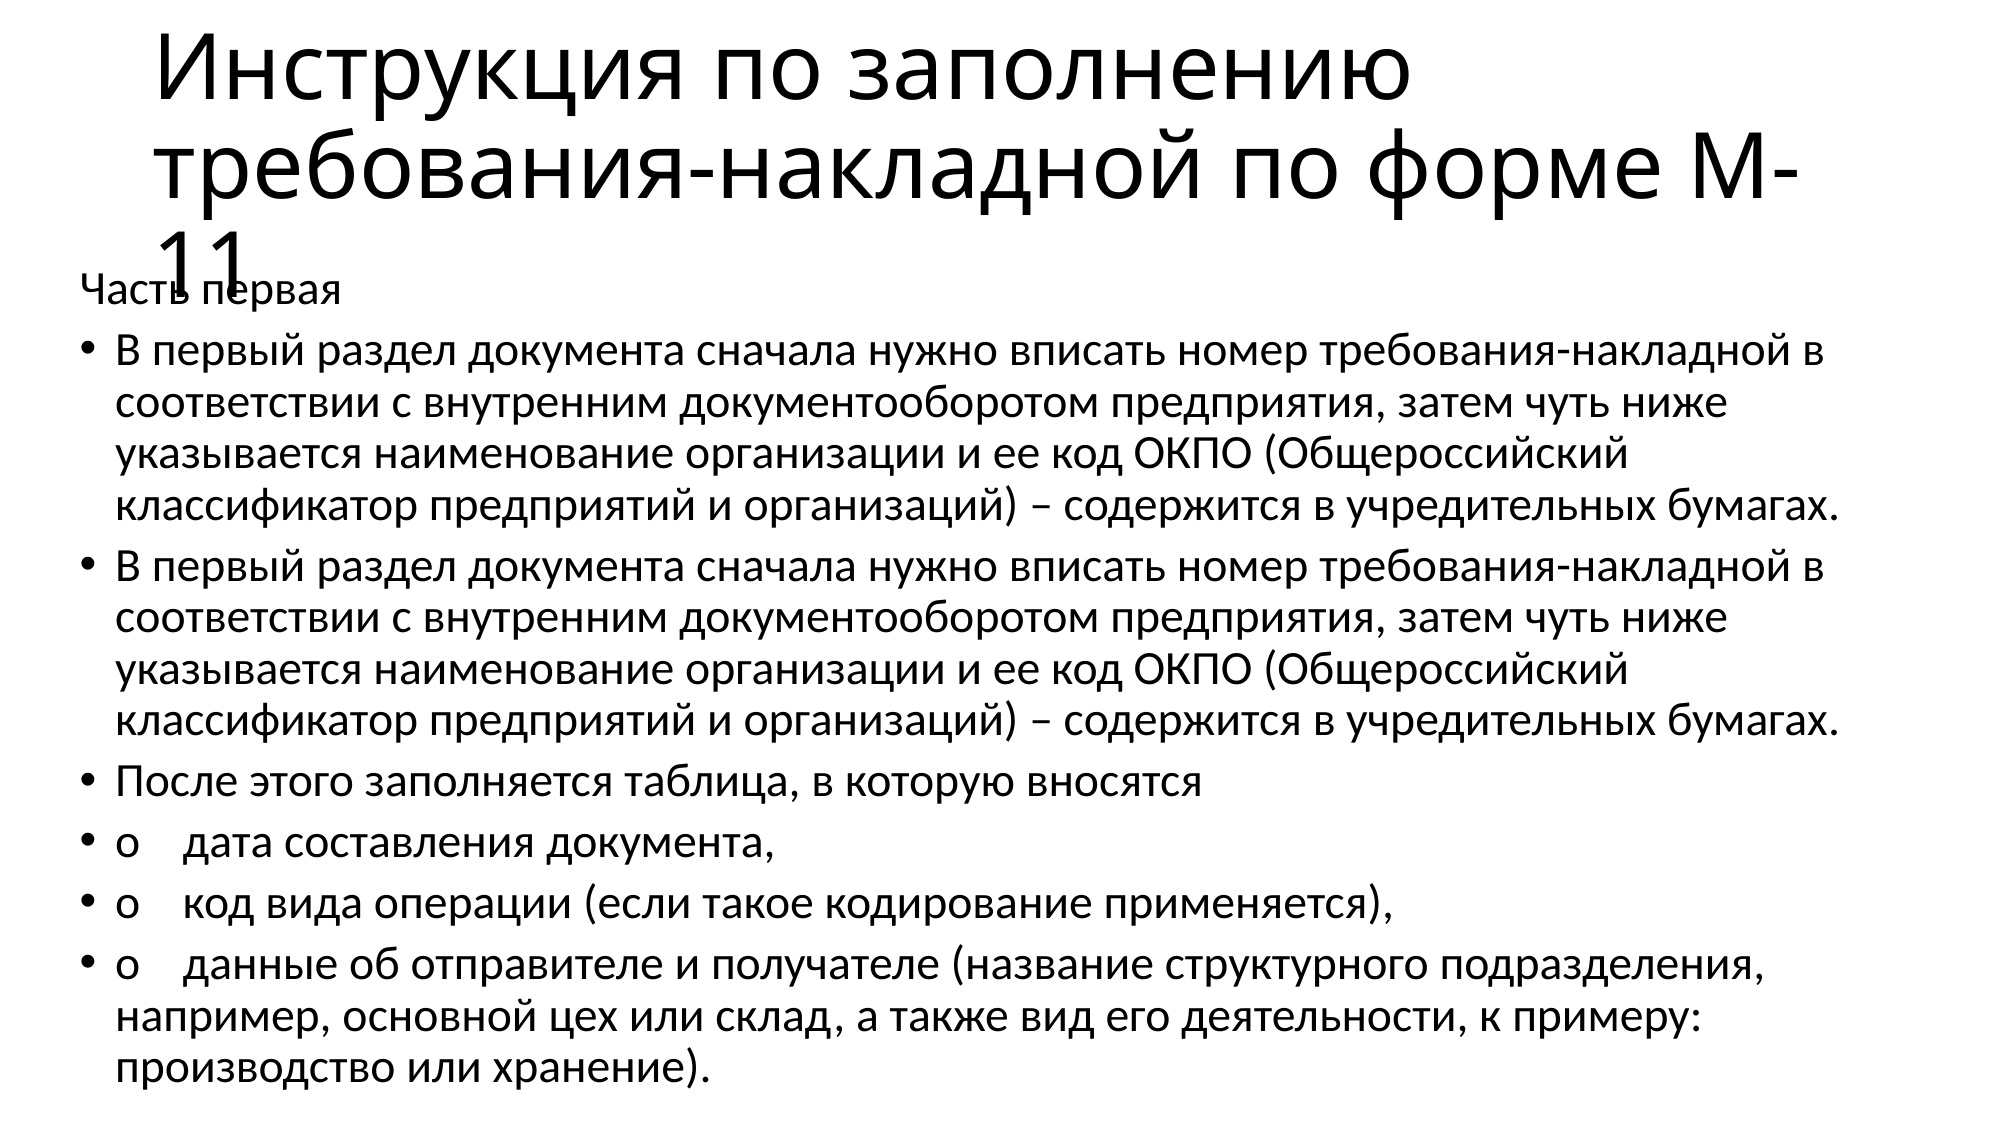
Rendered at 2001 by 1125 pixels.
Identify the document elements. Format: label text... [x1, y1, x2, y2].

list Часть первая В первый раздел документа сначала нужно вписать номер требования-накладной в соответствии с внутренним документооборотом предприятия, затем чуть ниже указывается наименование организации и ее код ОКПО (Общероссийский классификатор предприятий и организаций) – содержится в учредительных бумагах. В первый раздел документа сначала нужно вписать номер требования-накладной в соответствии с внутренним документооборотом предприятия, затем чуть ниже указывается наименование организации и ее код ОКПО (Общероссийский классификатор предприятий и организаций) – содержится в учредительных бумагах. После этого заполняется таблица, в которую вносятся o дата составления документа, o код вида операции (если такое кодирование применяется), o данные об отправителе и получателе (название структурного подразделения, например, основной цех или склад, а также вид его деятельности, к примеру: производство или хранение). [64, 256, 1922, 1125]
title Инструкция по заполнению требования-накладной по форме М-11 [137, 59, 1863, 256]
